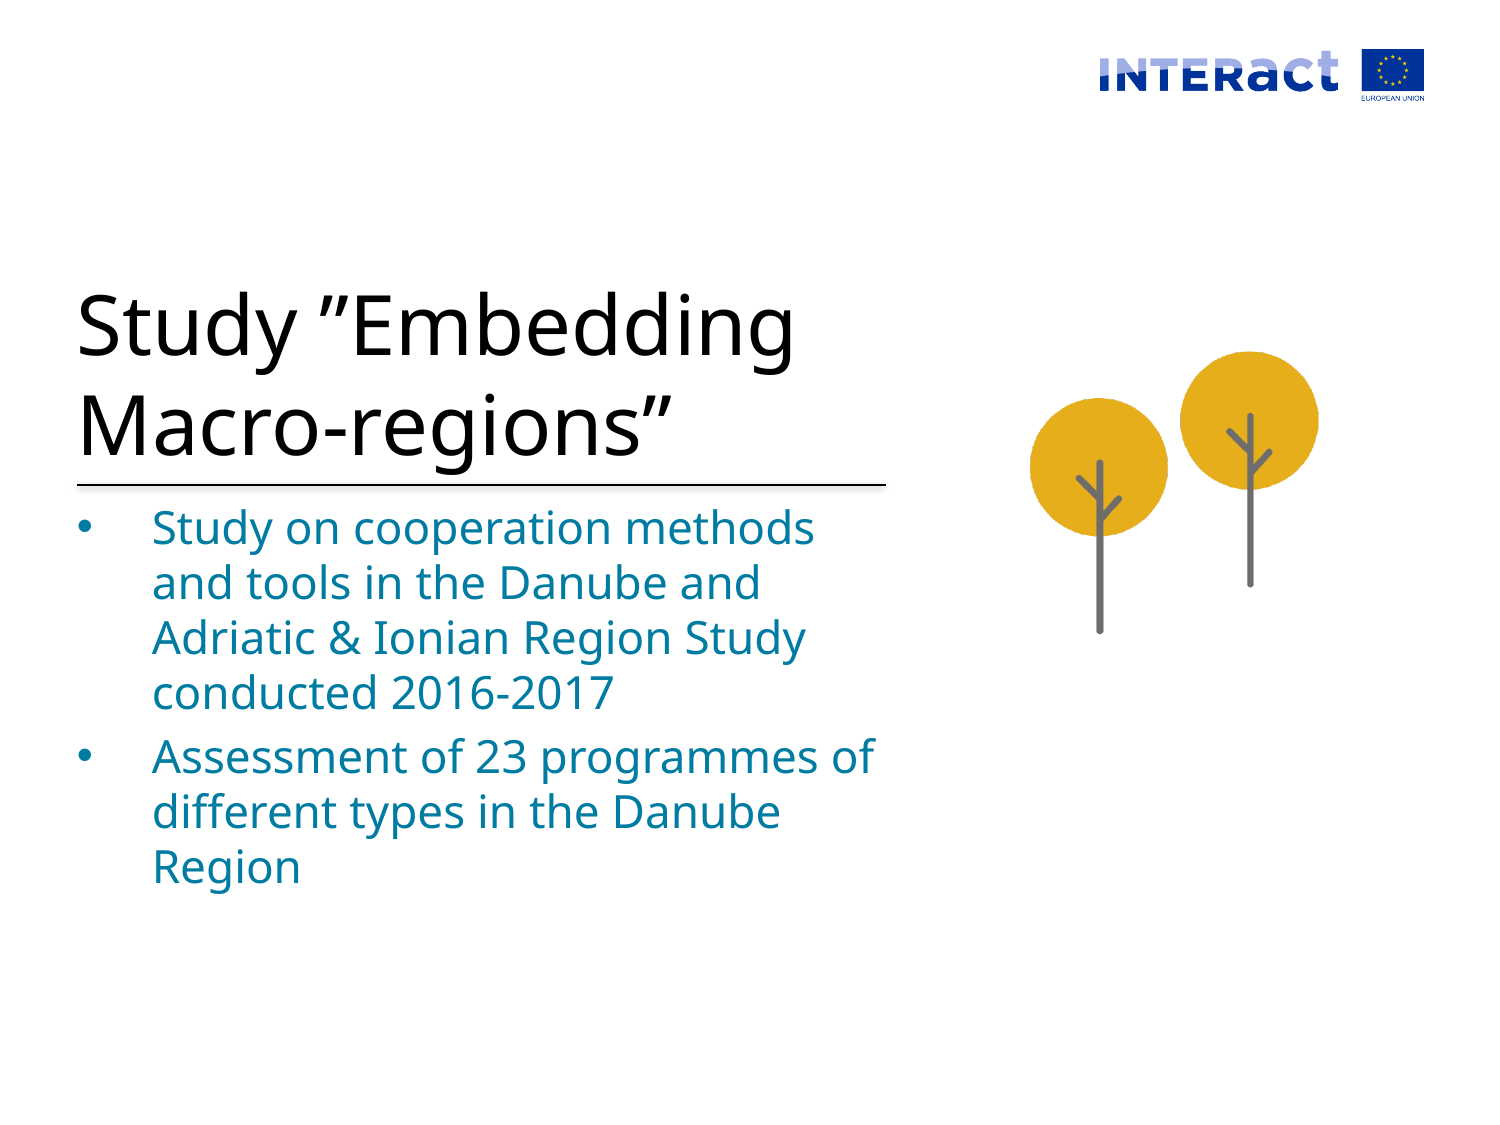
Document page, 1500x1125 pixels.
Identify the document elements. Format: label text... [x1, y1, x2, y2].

list Study on cooperation methods and tools in the Danube and Adriatic & Ionian Region Study conducted 2016-2017 Assessment of 23 programmes of different types in the Danube Region [76, 498, 886, 973]
title Study ”Embedding Macro-regions” [76, 270, 818, 472]
picture [823, 198, 1500, 773]
picture [1100, 49, 1424, 101]
picture [838, 752, 851, 769]
